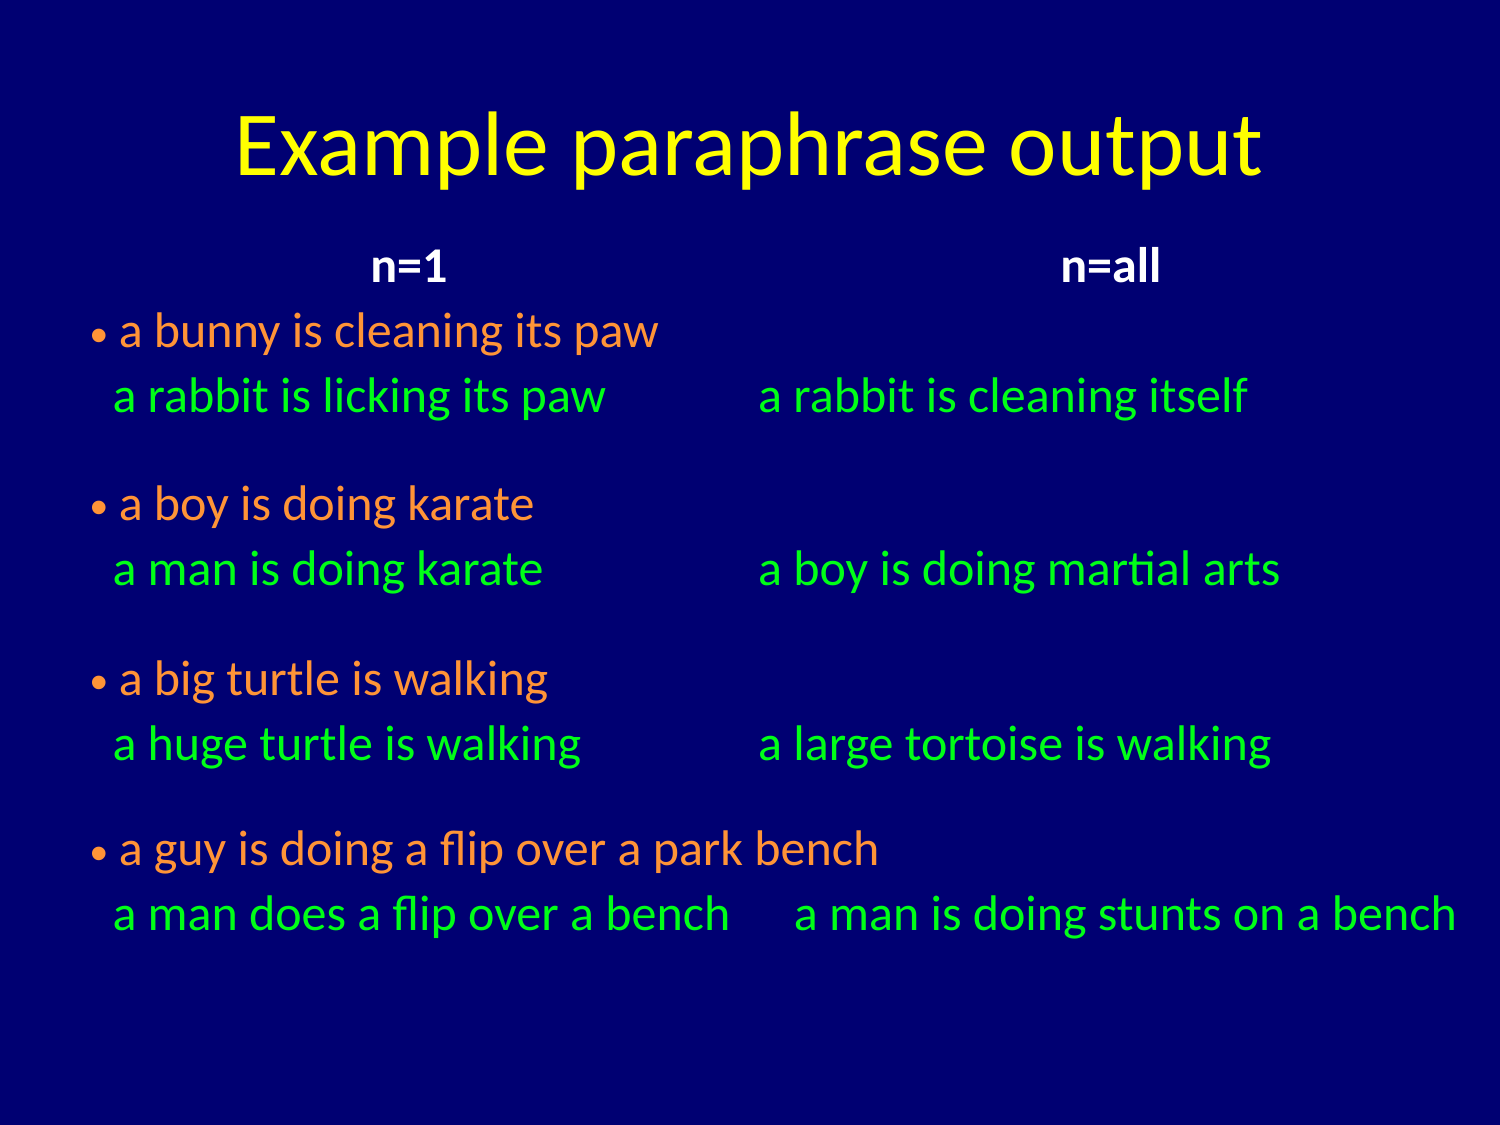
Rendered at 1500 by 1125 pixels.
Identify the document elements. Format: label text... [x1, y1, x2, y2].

table_cell a rabbit is licking its paw [75, 368, 743, 475]
table_cell a guy is doing a flip over a park bench [75, 820, 1479, 885]
table_cell a bunny is cleaning its paw [75, 303, 1479, 368]
table_header n=all [743, 238, 1479, 303]
table_header n=1 [75, 238, 743, 303]
table_cell a man is doing stunts on a bench [779, 885, 1479, 977]
title Example paraphrase output [75, 45, 1425, 233]
table_cell a man is doing karate [75, 540, 743, 650]
table_cell a man does a flip over a bench [75, 885, 779, 977]
table_cell a large tortoise is walking [743, 715, 1479, 820]
table_cell a big turtle is walking [75, 650, 1479, 715]
table_cell a huge turtle is walking [75, 715, 743, 820]
table_cell a rabbit is cleaning itself [743, 368, 1479, 475]
table_cell a boy is doing karate [75, 475, 1479, 540]
table_cell a boy is doing martial arts [743, 540, 1479, 650]
